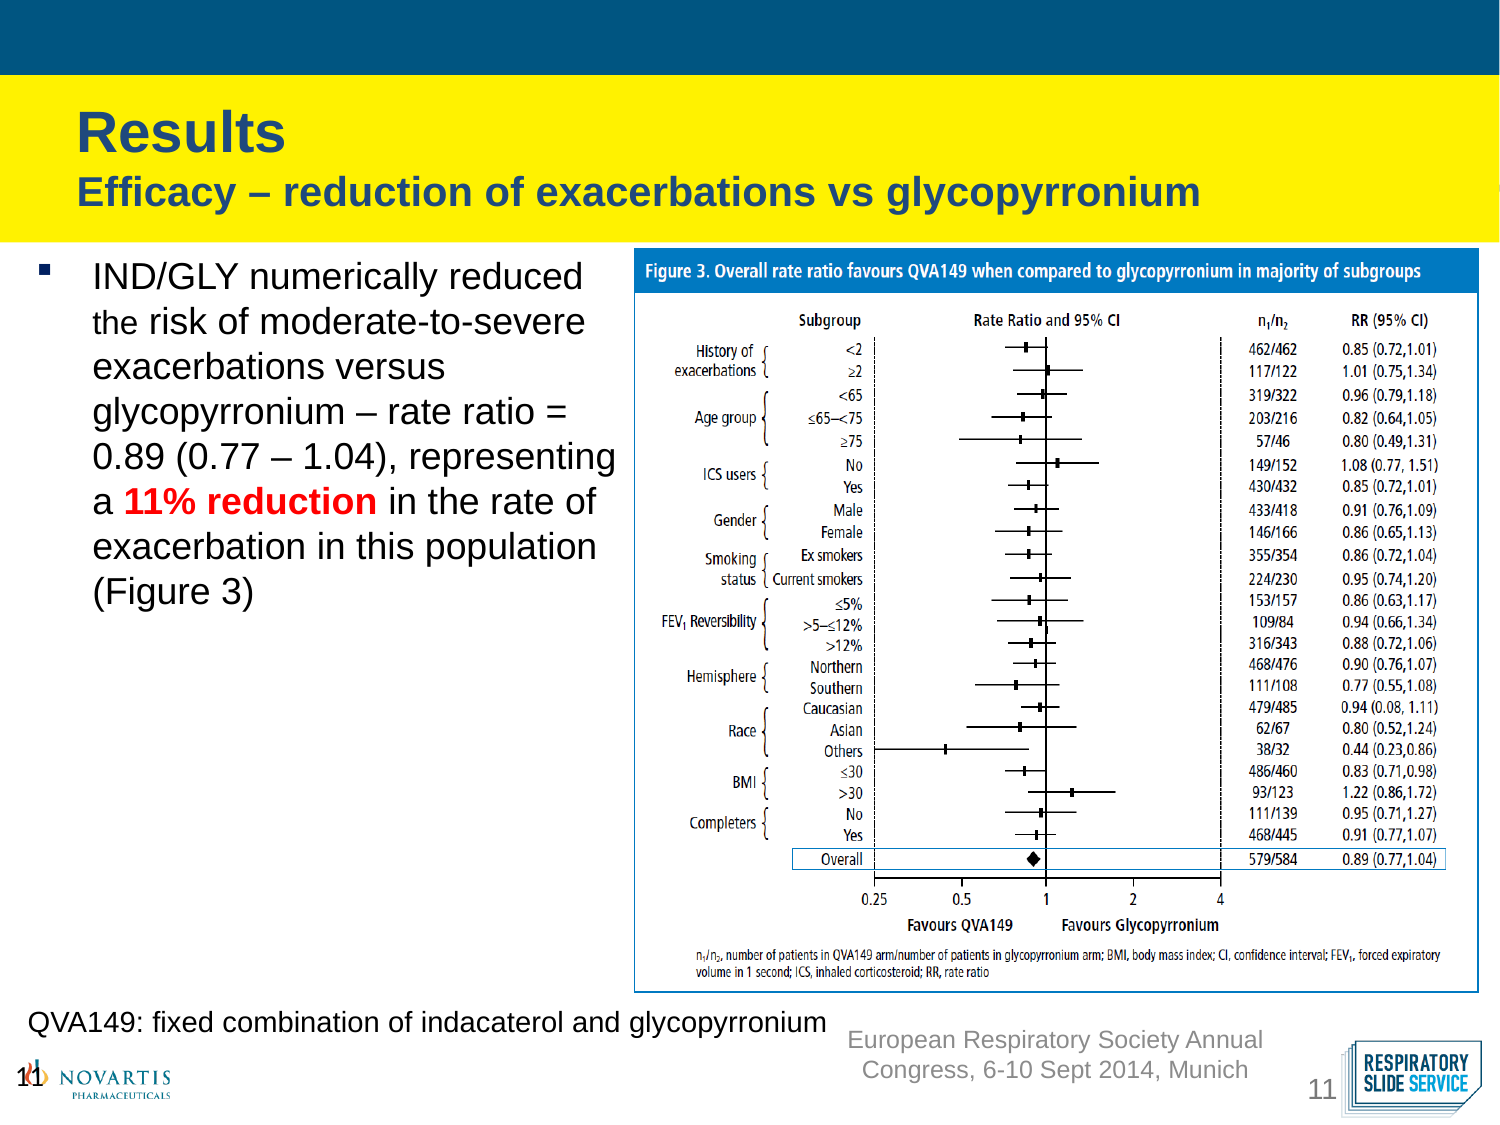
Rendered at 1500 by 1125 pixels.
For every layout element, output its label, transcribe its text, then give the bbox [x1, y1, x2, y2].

footer European Respiratory Society Annual Congress, 6-10 Sept 2014, Munich [818, 1023, 1294, 1084]
list IND/GLY numerically reduced the risk of moderate-to-severe exacerbations versus glycopyrronium – rate ratio = 0.89 (0.77 – 1.04), representing a 11% reduction in the rate of exacerbation in this population (Figure 3) [36, 252, 622, 996]
text_box QVA149: fixed combination of indacaterol and glycopyrronium [12, 996, 844, 1046]
slide_number 11 [0, 1050, 66, 1091]
text_box Results Efficacy – reduction of exacerbations vs glycopyrronium [76, 84, 1466, 225]
picture [25, 1059, 170, 1099]
picture [1328, 1027, 1497, 1125]
picture [627, 243, 1485, 1002]
